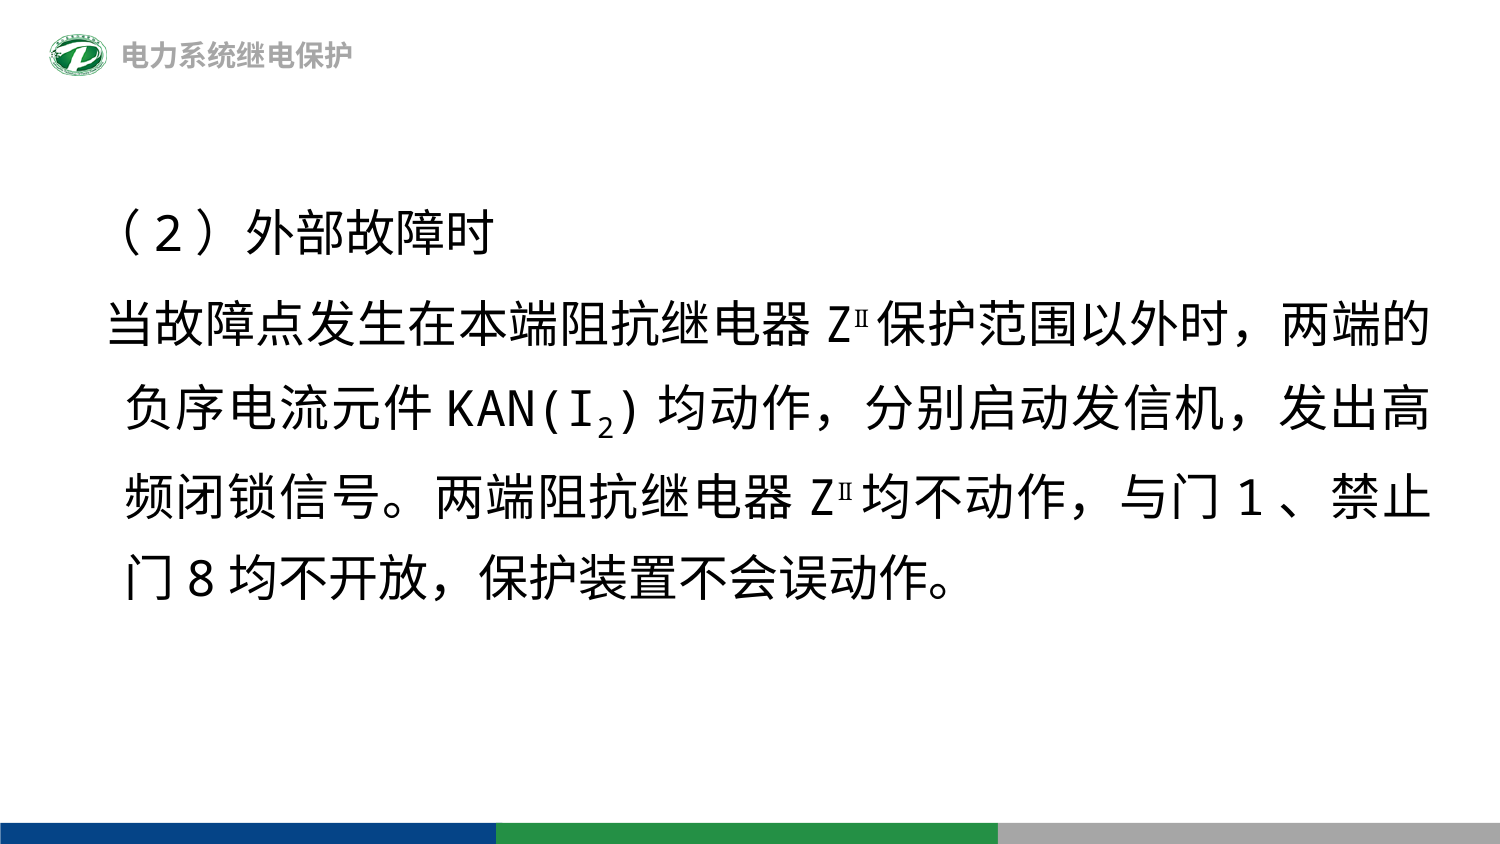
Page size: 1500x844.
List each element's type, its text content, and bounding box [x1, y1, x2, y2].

text_box 电力系统继电保护 [122, 29, 384, 80]
text_box [494, 821, 996, 844]
list （2）外部故障时 当故障点发生在本端阻抗继电器ZⅡ保护范围以外时，两端的负序电流元件KAN(I2)均动作，分别启动发信机，发出高频闭锁信号。两端阻抗继电器ZⅡ均不动作，与门1、禁止门8均不开放，保护装置不会误动作。 [53, 102, 1447, 788]
text_box [0, 821, 494, 844]
text_box [996, 821, 1500, 844]
picture [41, 19, 118, 91]
